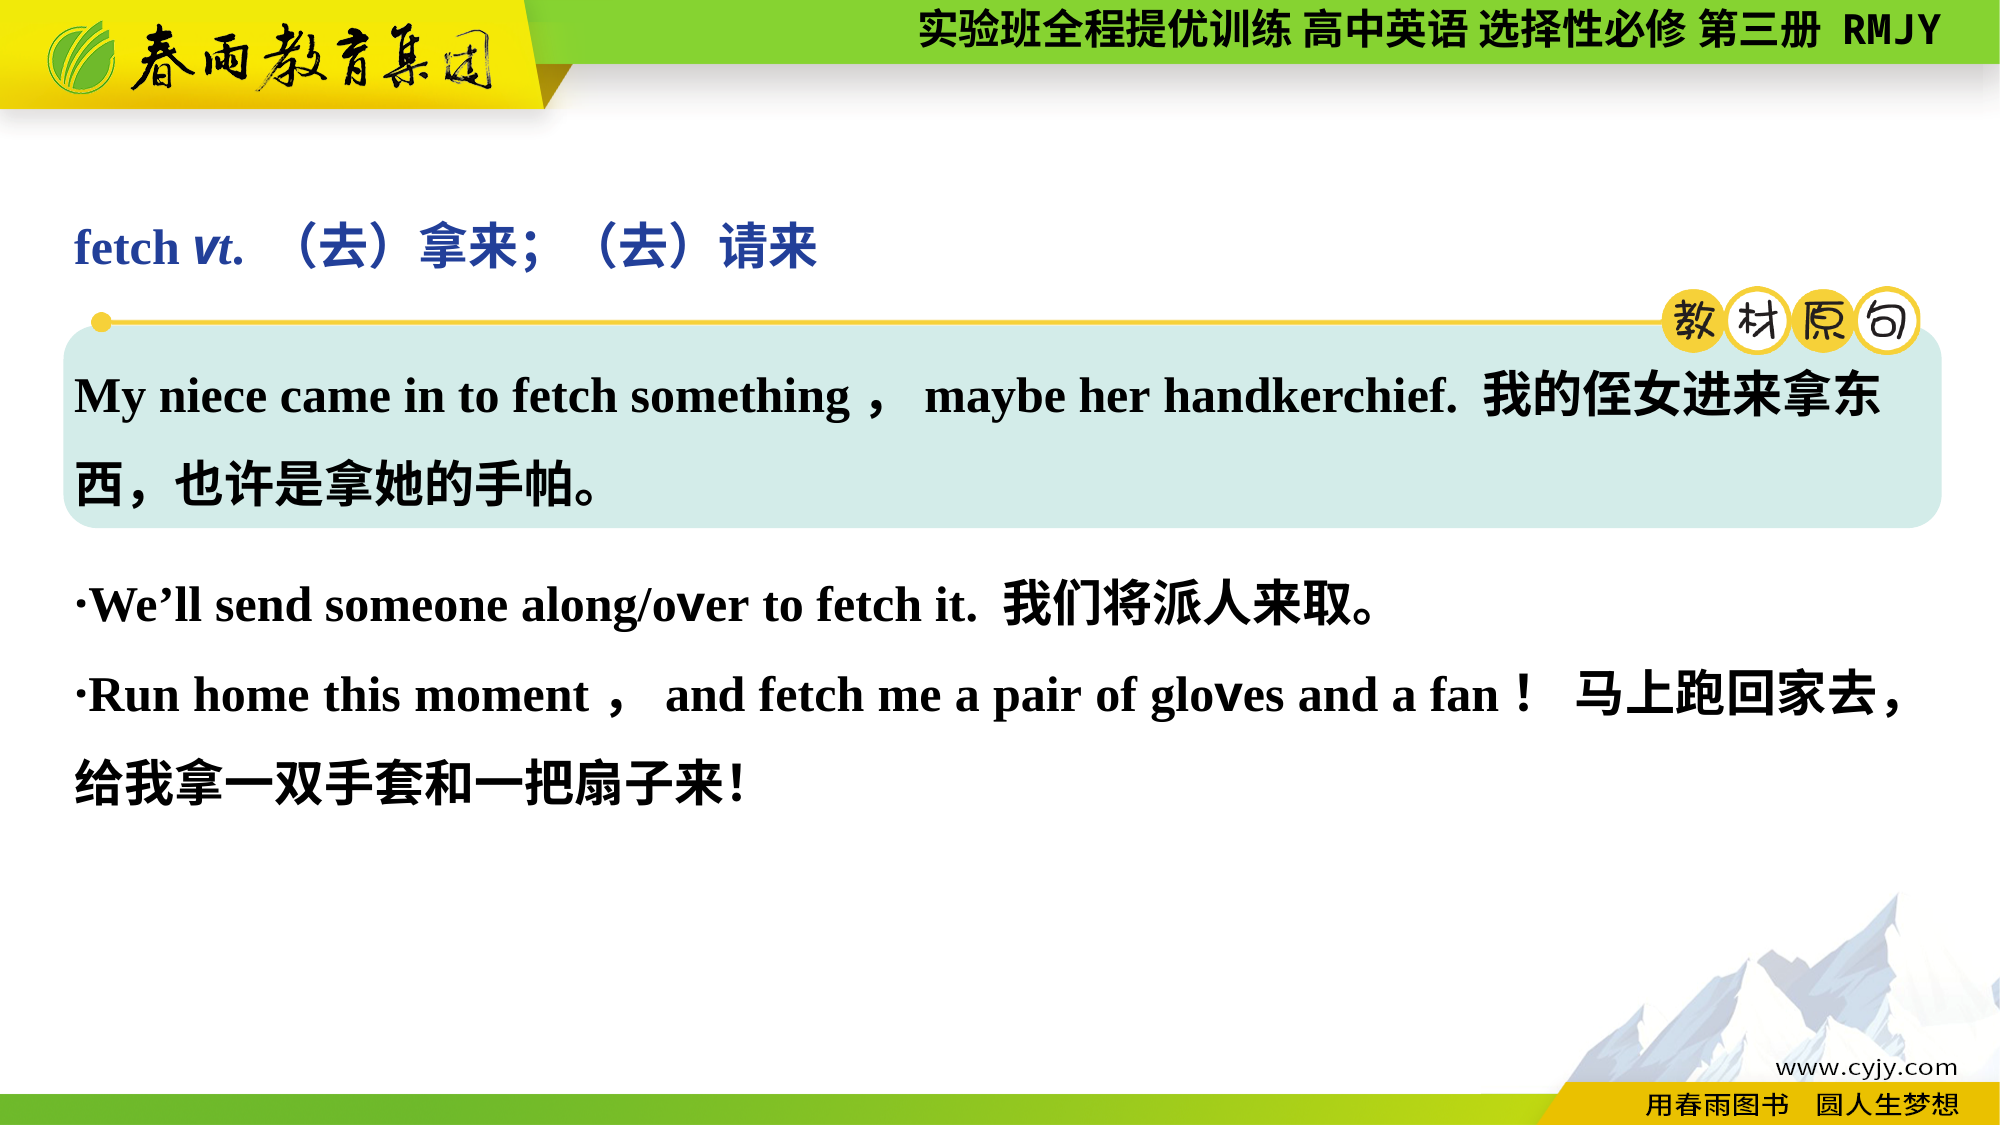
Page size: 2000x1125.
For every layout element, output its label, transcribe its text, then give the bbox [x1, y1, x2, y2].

text_box My niece came in to fetch something，maybe her handkerchief. 我的侄女进来拿东 西，也许是拿她的手帕。 [59, 325, 1944, 521]
text_box [76, 521, 1929, 529]
picture [0, 0, 2000, 1125]
list fetch vt. （去）拿来；（去）请来 [59, 176, 1944, 274]
text_box ·We’ll send someone along/over to fetch it. 我们将派人来取。 ·Run home this moment，and fetch me a pair of gloves and a fan！ 马上跑回家去，给我拿一双手套和一把扇子来！ [59, 534, 1944, 820]
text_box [90, 285, 1921, 385]
